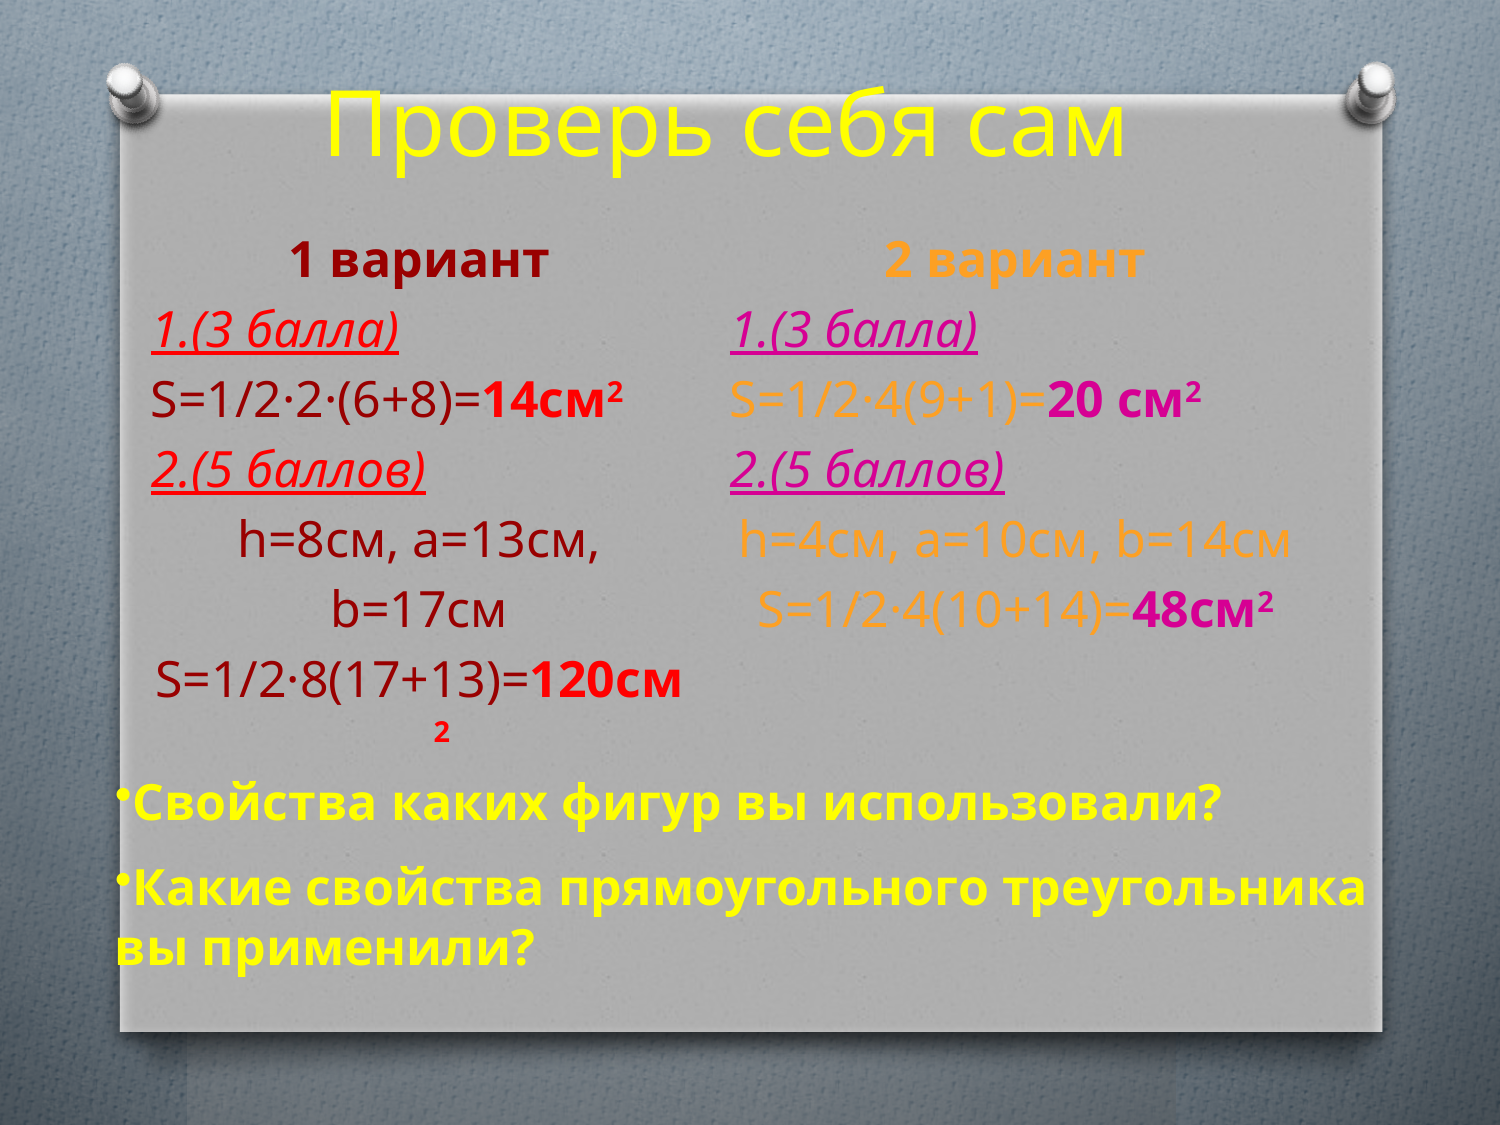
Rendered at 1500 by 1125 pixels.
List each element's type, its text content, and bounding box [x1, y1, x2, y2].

picture [75, 29, 198, 153]
list 2 вариант 1.(3 балла) S=1/2·4(9+1)=20 см2 2.(5 баллов) h=4см, а=10см, b=14см S=1/2·4(10+14)=48см2 [714, 219, 1317, 763]
title Проверь себя сам [218, 42, 1258, 197]
text_box Свойства каких фигур вы использовали? Какие свойства прямоугольного треугольника вы применили? [100, 763, 1412, 983]
picture [1317, 35, 1439, 156]
list 1 вариант 1.(3 балла) S=1/2·2·(6+8)=14см2 2.(5 баллов) h=8см, а=13см, b=17см S=1/2·8(17+13)=120см2 [135, 219, 703, 763]
